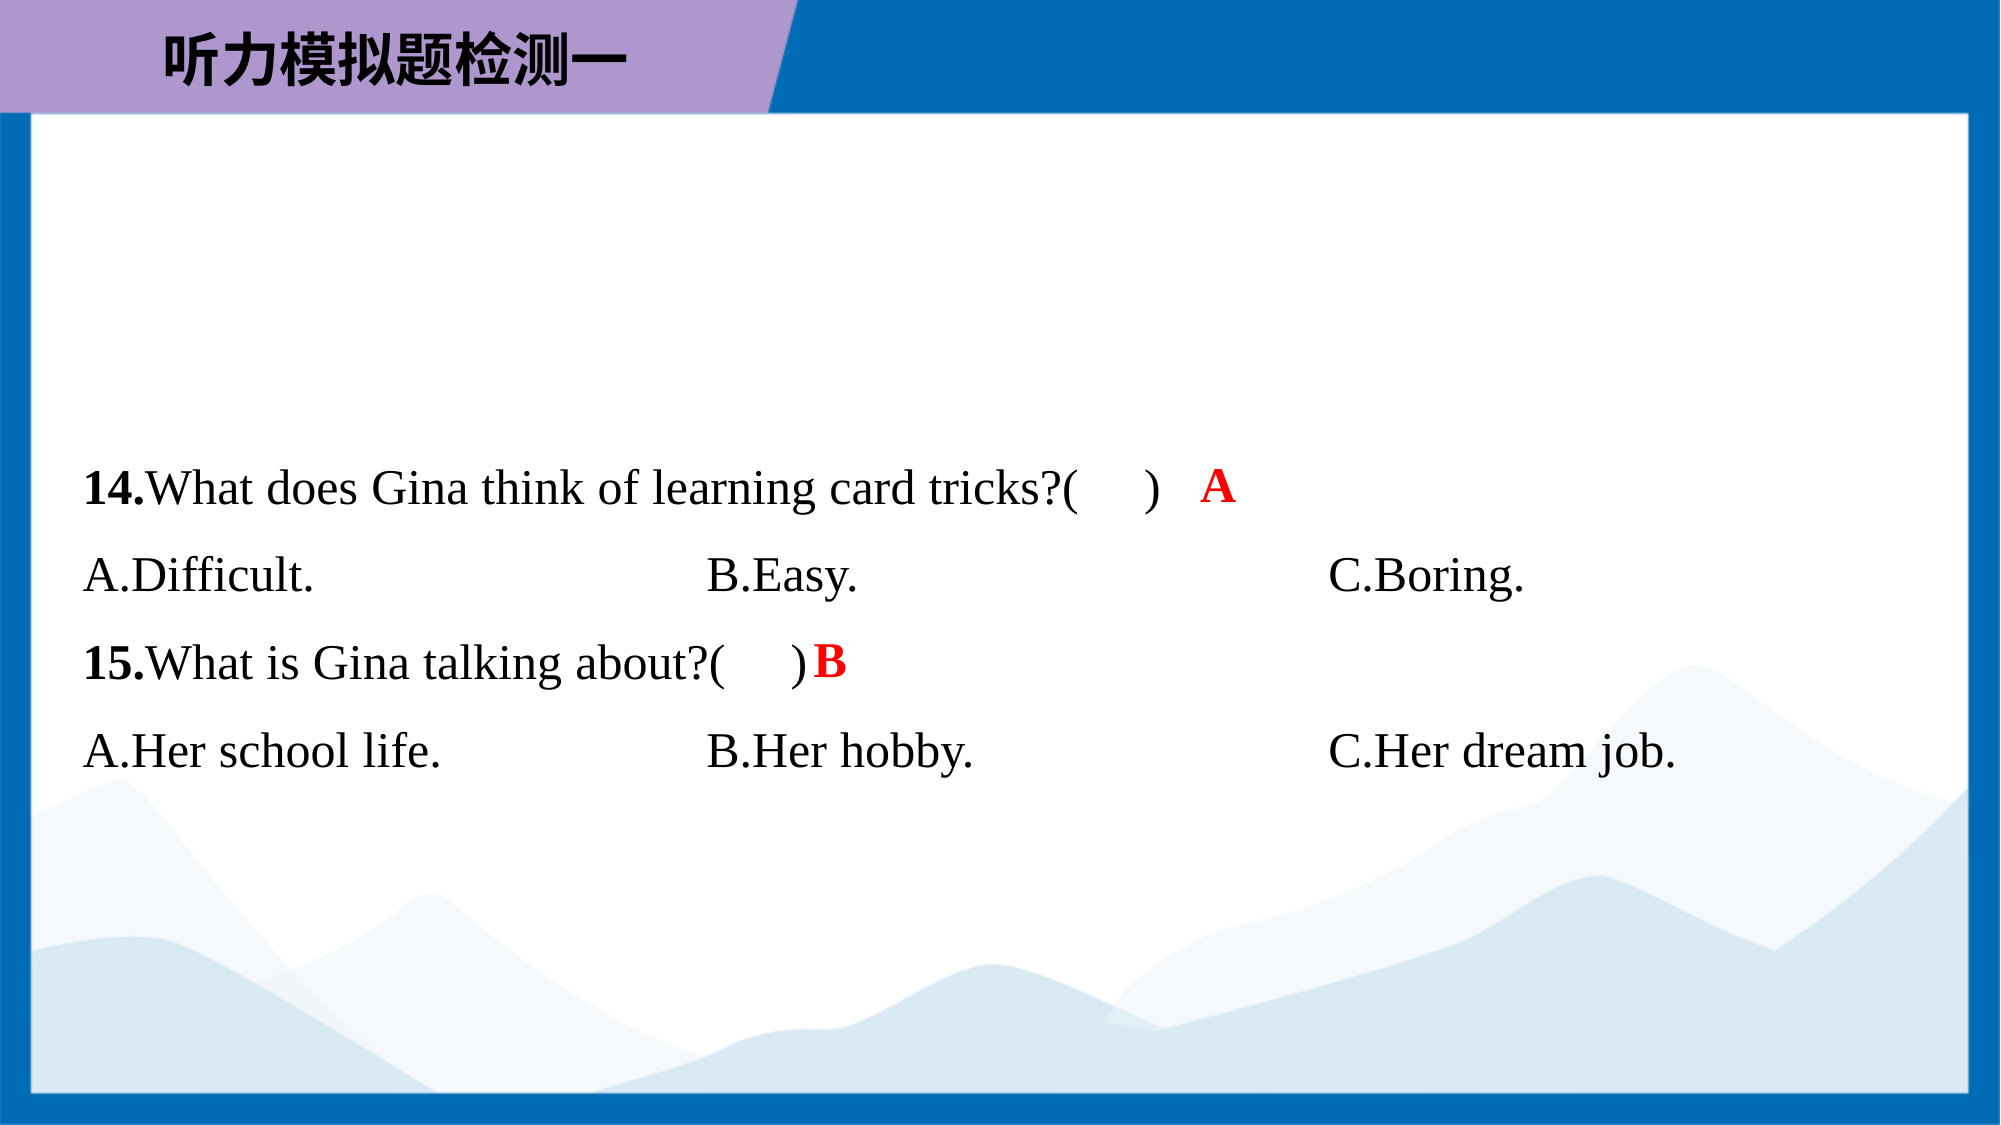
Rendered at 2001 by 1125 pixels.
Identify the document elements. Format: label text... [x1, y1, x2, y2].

text_box A [1181, 424, 1255, 504]
text_box A.Difficult. B.Easy. C.Boring. [82, 514, 1917, 592]
text_box 14.What does Gina think of learning card tricks?( ) [82, 426, 1917, 505]
text_box 15.What is Gina talking about?( ) [82, 601, 1917, 680]
text_box B [795, 600, 865, 679]
picture [0, 0, 2000, 1125]
text_box A.Her school life. B.Her hobby. C.Her dream job. [82, 689, 1917, 768]
